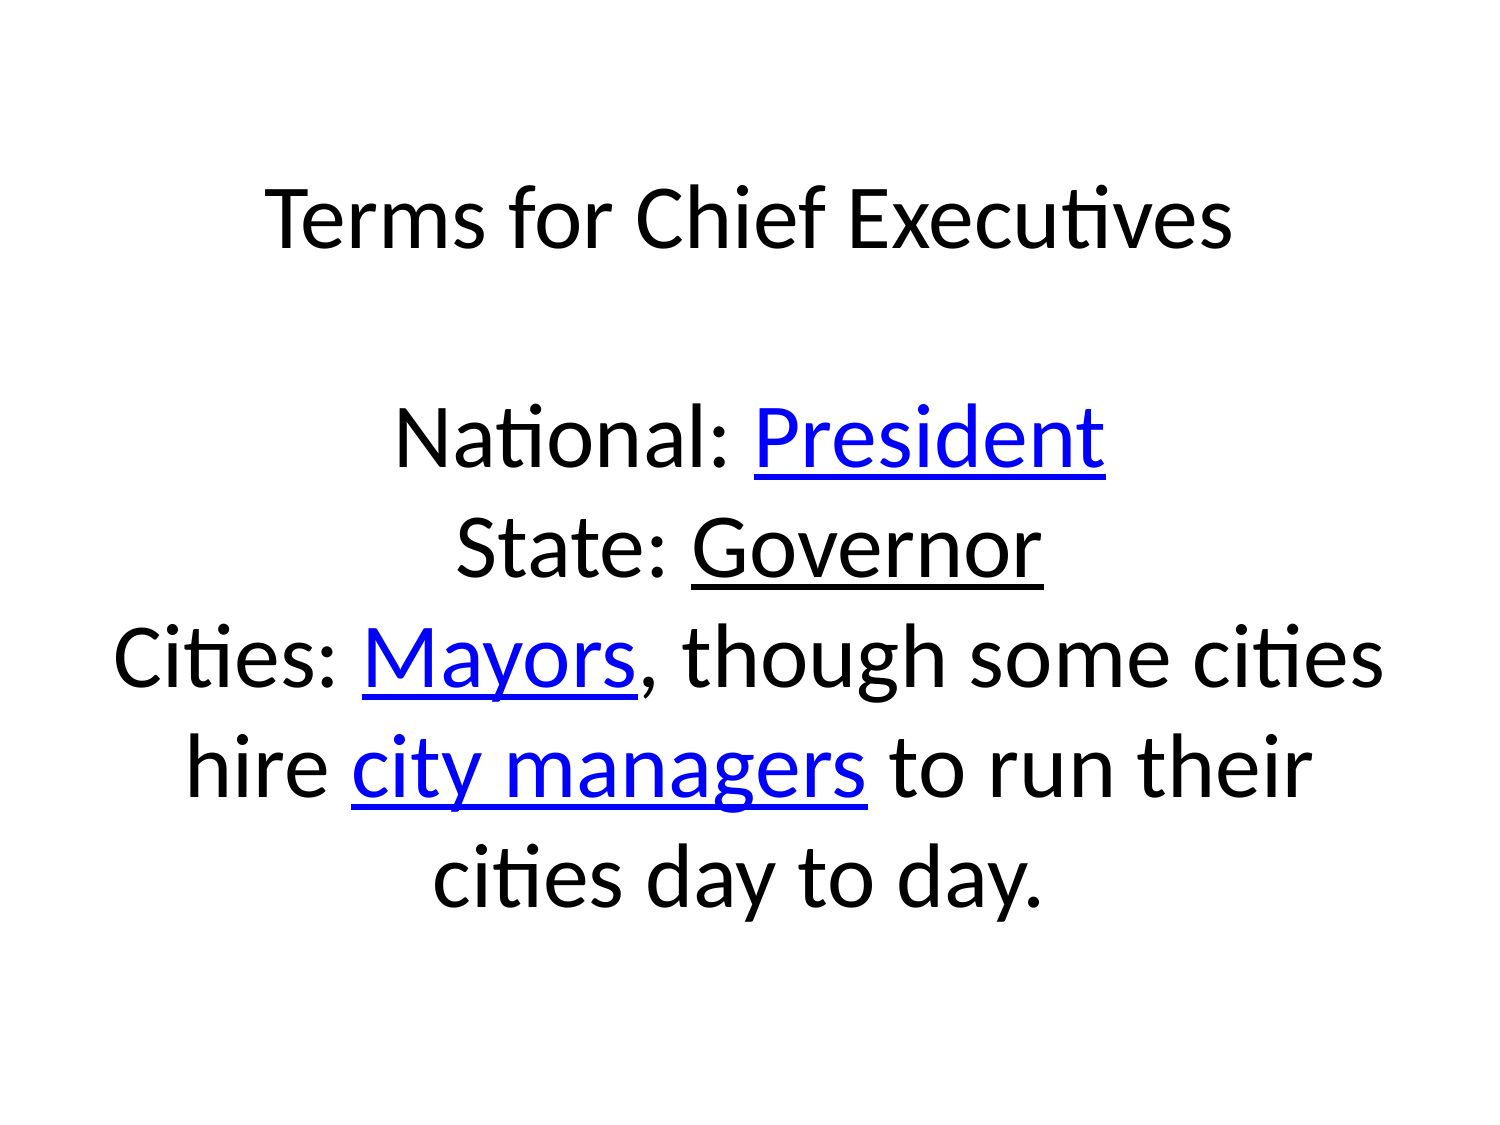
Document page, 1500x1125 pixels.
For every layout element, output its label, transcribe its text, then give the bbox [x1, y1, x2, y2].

title Terms for Chief Executives National: President State: Governor Cities: Mayors, though some cities hire city managers to run their cities day to day. [74, 44, 1426, 1038]
